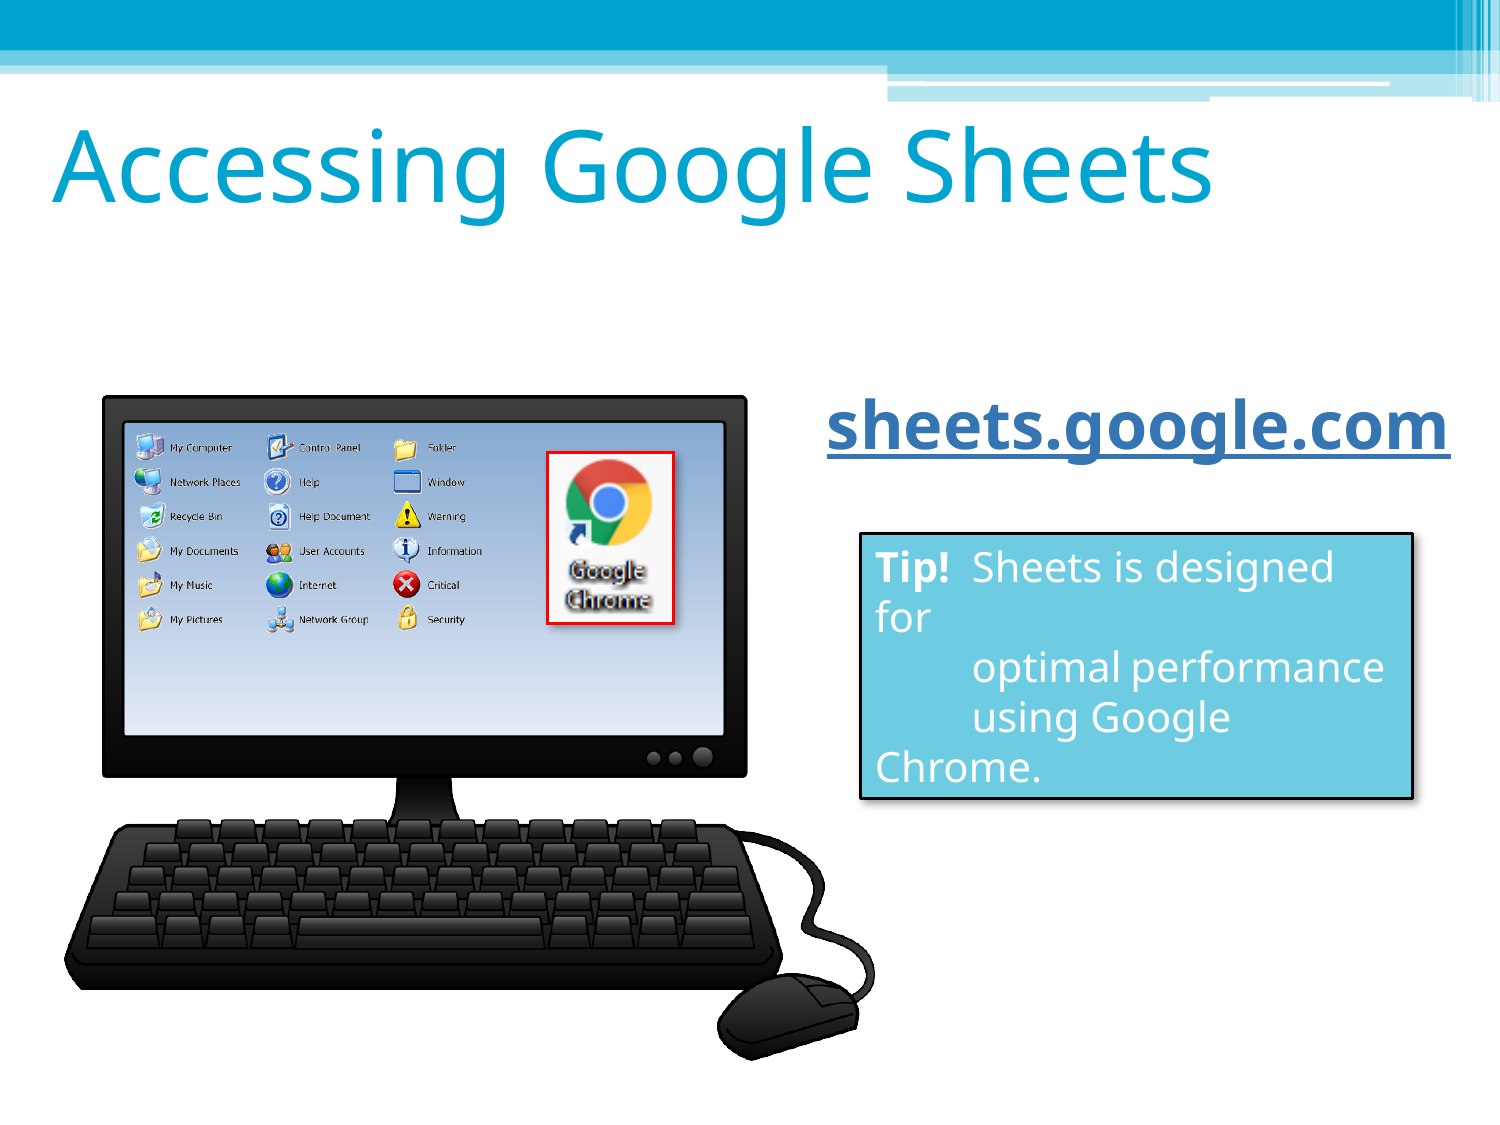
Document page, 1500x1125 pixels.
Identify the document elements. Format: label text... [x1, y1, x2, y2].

title Accessing Google Sheets [37, 75, 1450, 250]
list sheets.google.com [787, 375, 1480, 489]
text_box Tip! Sheets is designed for optimal performance using Google Chrome. [875, 533, 1413, 799]
picture [64, 395, 875, 1061]
